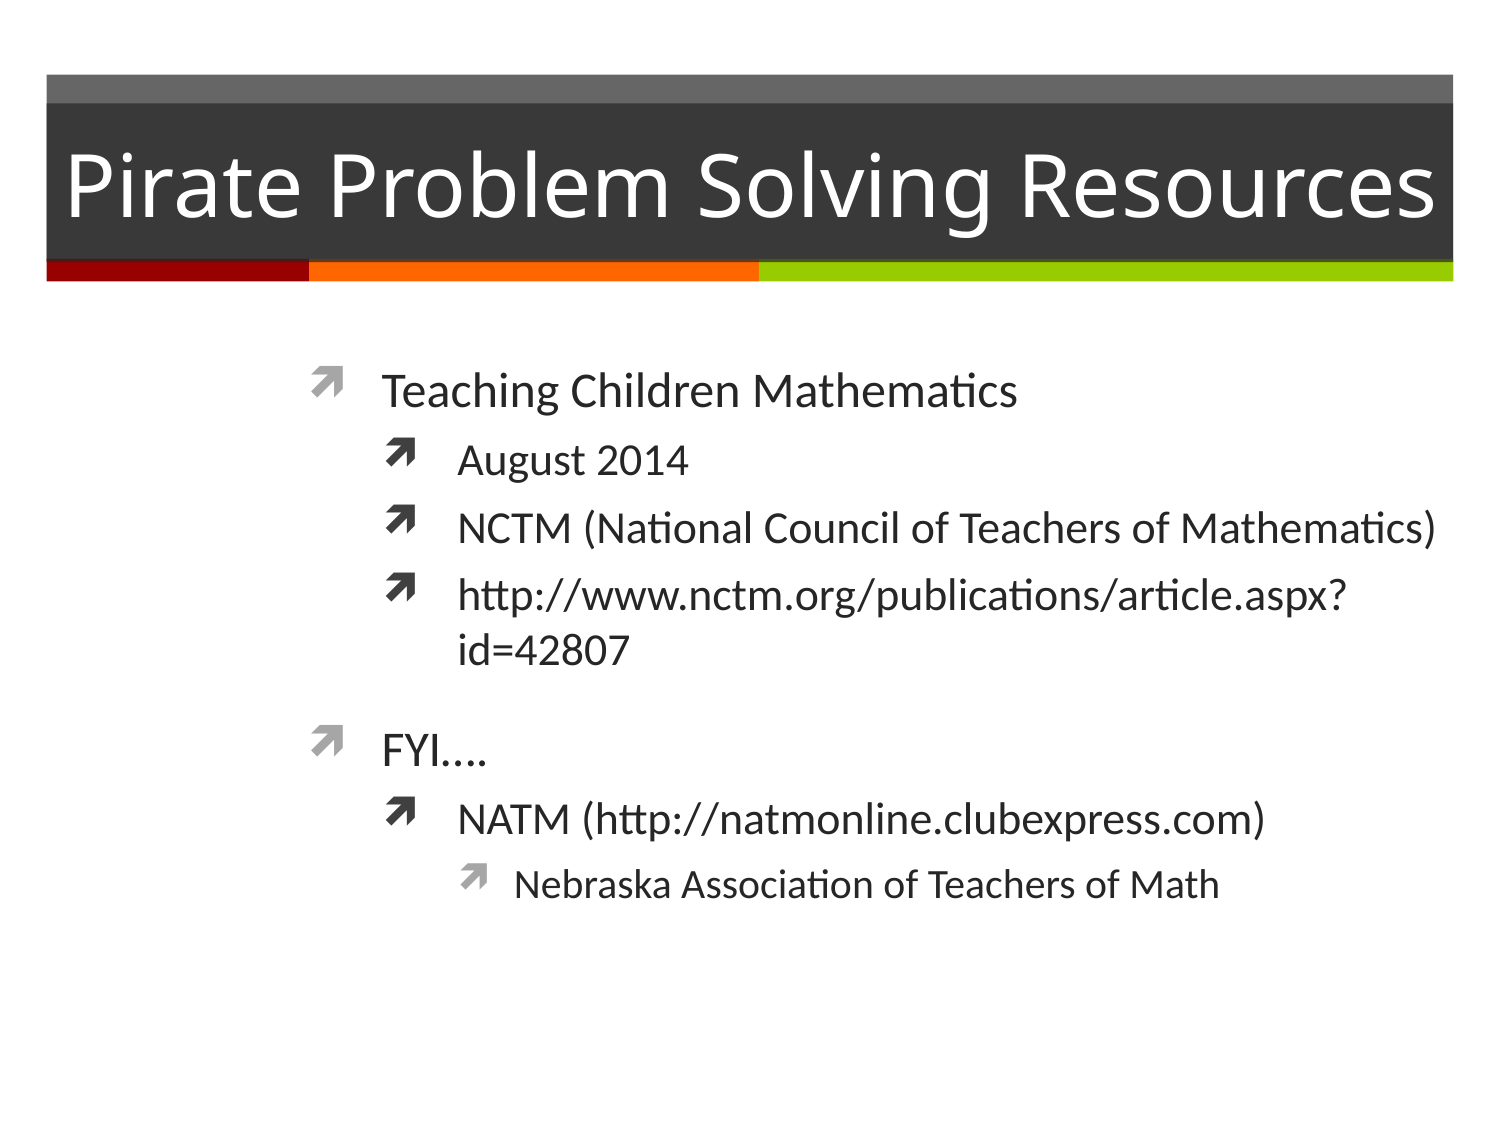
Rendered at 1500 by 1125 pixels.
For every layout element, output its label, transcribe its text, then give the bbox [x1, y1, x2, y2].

list Teaching Children Mathematics August 2014 NCTM (National Council of Teachers of Mathematics) http://www.nctm.org/publications/article.aspx?id=42807 FYI…. NATM (http://natmonline.clubexpress.com) Nebraska Association of Teachers of Math [292, 350, 1454, 1080]
title Pirate Problem Solving Resources [46, 103, 1454, 263]
